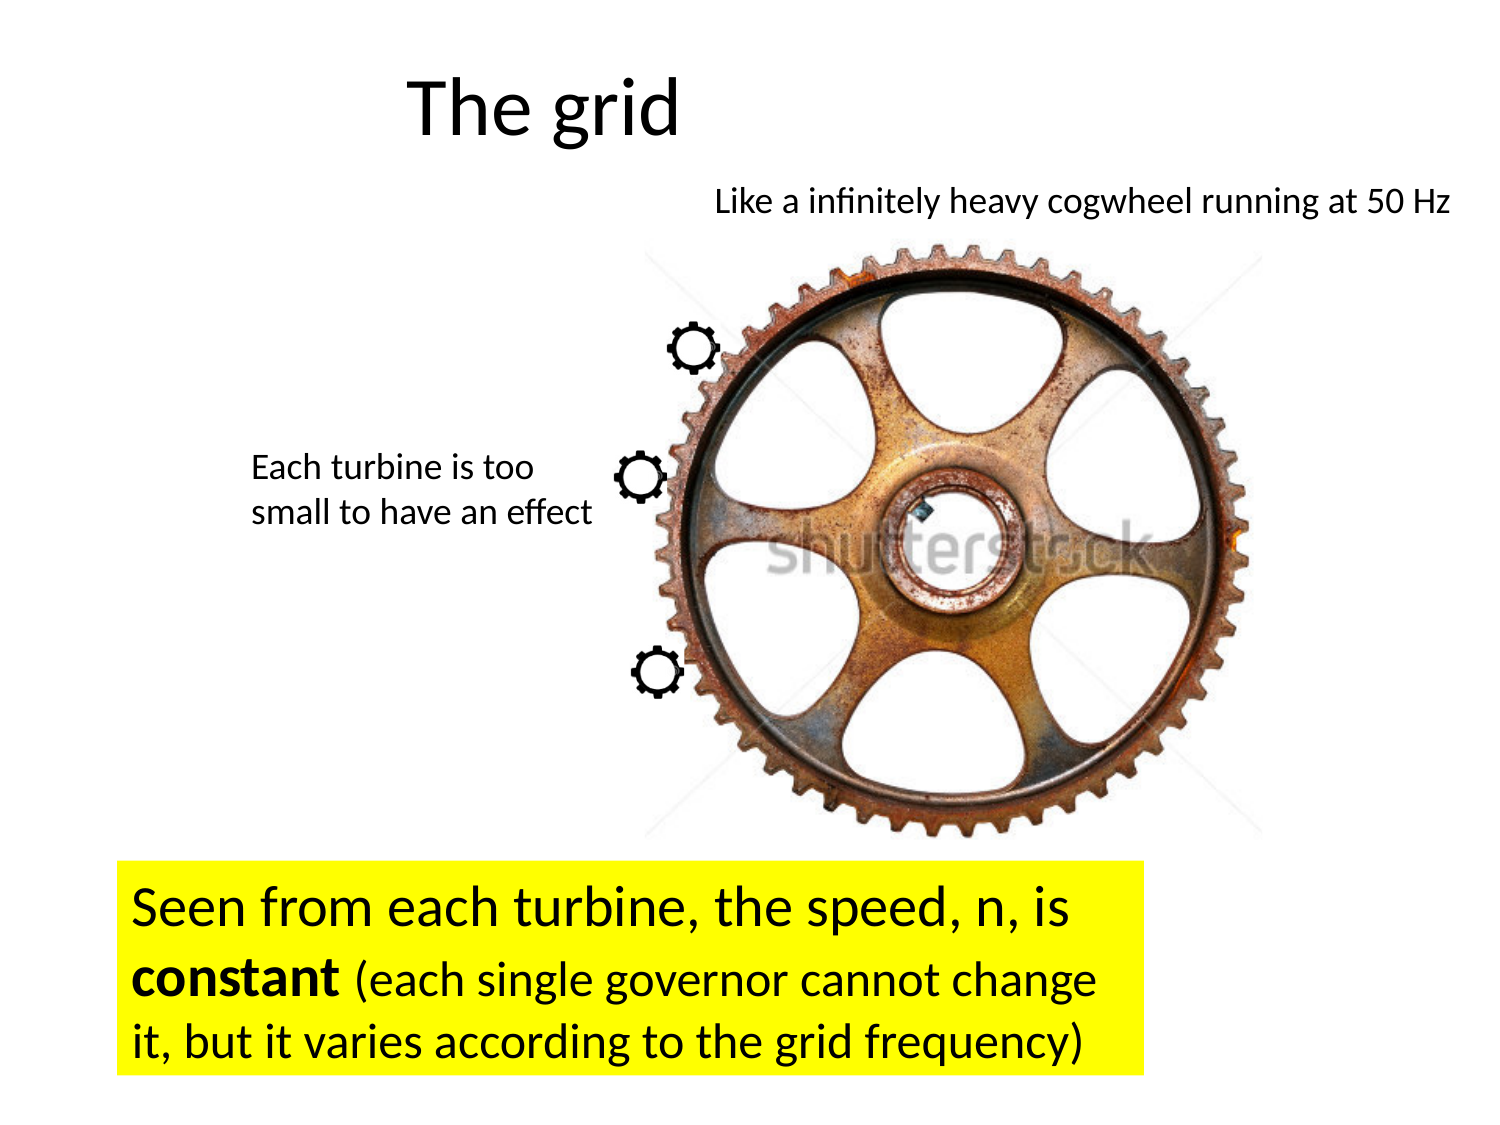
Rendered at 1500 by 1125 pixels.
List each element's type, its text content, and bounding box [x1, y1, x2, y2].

text_box Like a infinitely heavy cogwheel running at 50 Hz [699, 168, 1467, 229]
picture [612, 232, 1263, 847]
text_box The grid [392, 44, 981, 159]
text_box Each turbine is too small to have an effect [236, 434, 616, 540]
text_box Seen from each turbine, the speed, n, is constant (each single governor cannot change it, but it varies according to the grid frequency) [117, 860, 1144, 1076]
